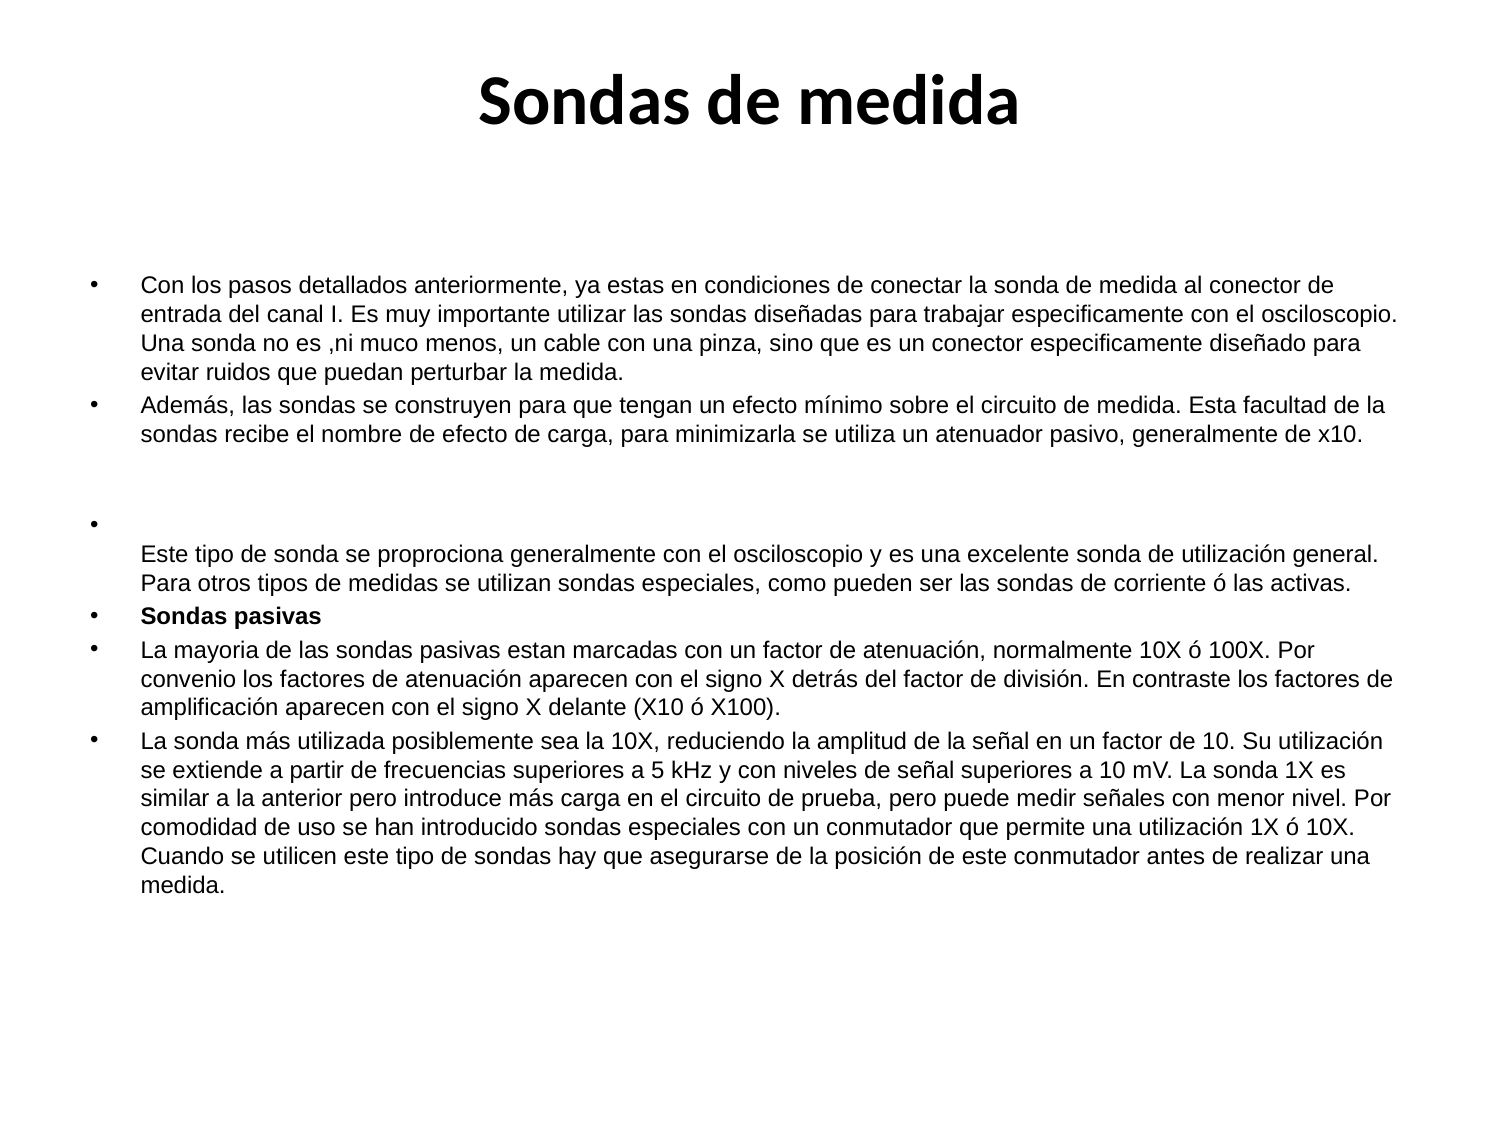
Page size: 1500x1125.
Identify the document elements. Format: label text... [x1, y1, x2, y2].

title Sondas de medida [75, 45, 1425, 233]
list Con los pasos detallados anteriormente, ya estas en condiciones de conectar la sonda de medida al conector de entrada del canal I. Es muy importante utilizar las sondas diseñadas para trabajar especificamente con el osciloscopio. Una sonda no es ,ni muco menos, un cable con una pinza, sino que es un conector especificamente diseñado para evitar ruidos que puedan perturbar la medida. Además, las sondas se construyen para que tengan un efecto mínimo sobre el circuito de medida. Esta facultad de la sondas recibe el nombre de efecto de carga, para minimizarla se utiliza un atenuador pasivo, generalmente de x10. Este tipo de sonda se proprociona generalmente con el osciloscopio y es una excelente sonda de utilización general. Para otros tipos de medidas se utilizan sondas especiales, como pueden ser las sondas de corriente ó las activas. Sondas pasivas La mayoria de las sondas pasivas estan marcadas con un factor de atenuación, normalmente 10X ó 100X. Por convenio los factores de atenuación aparecen con el signo X detrás del factor de división. En contraste los factores de amplificación aparecen con el signo X delante (X10 ó X100). La sonda más utilizada posiblemente sea la 10X, reduciendo la amplitud de la señal en un factor de 10. Su utilización se extiende a partir de frecuencias superiores a 5 kHz y con niveles de señal superiores a 10 mV. La sonda 1X es similar a la anterior pero introduce más carga en el circuito de prueba, pero puede medir señales con menor nivel. Por comodidad de uso se han introducido sondas especiales con un conmutador que permite una utilización 1X ó 10X. Cuando se utilicen este tipo de sondas hay que asegurarse de la posición de este conmutador antes de realizar una medida. [75, 262, 1425, 1005]
